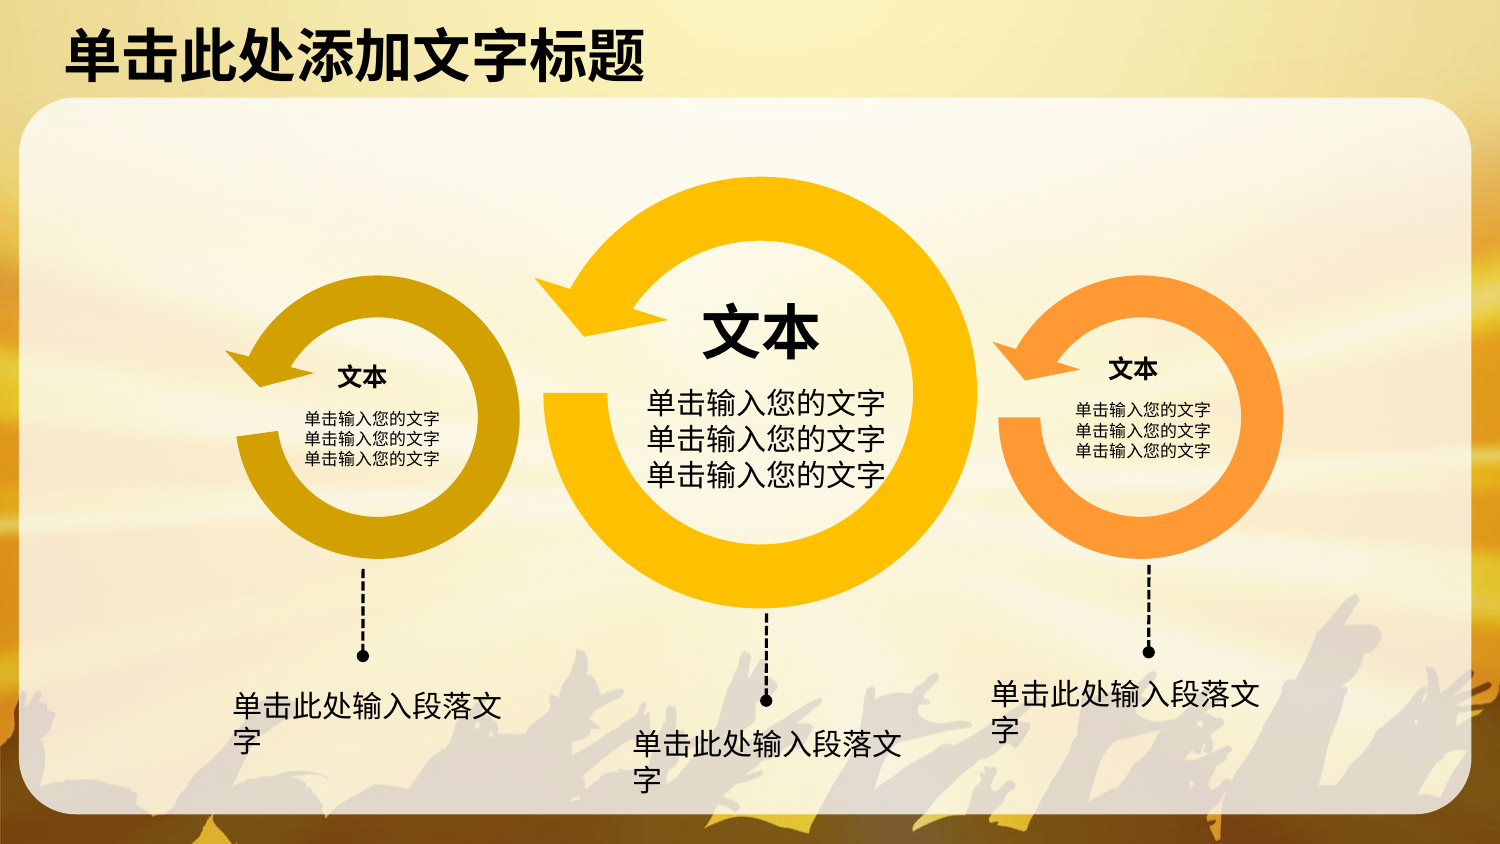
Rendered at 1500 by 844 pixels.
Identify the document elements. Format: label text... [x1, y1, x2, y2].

text_box 文本 [686, 286, 840, 374]
text_box 文本 [322, 354, 445, 400]
text_box [221, 274, 521, 560]
text_box [531, 175, 979, 529]
text_box 单击输入您的文字 单击输入您的文字 单击输入您的文字 [1052, 392, 1234, 489]
text_box 单击输入您的文字 单击输入您的文字 单击输入您的文字 [601, 376, 930, 536]
text_box 单击此处输入段落文字 [218, 679, 547, 767]
text_box 单击此处输入段落文字 [617, 717, 946, 805]
text_box 文本 [1093, 345, 1216, 391]
text_box 单击输入您的文字 单击输入您的文字 单击输入您的文字 [281, 400, 463, 497]
picture [0, 0, 1500, 844]
text_box [989, 274, 1285, 560]
text_box [542, 391, 924, 610]
text_box 单击此处输入段落文字 [975, 668, 1304, 755]
